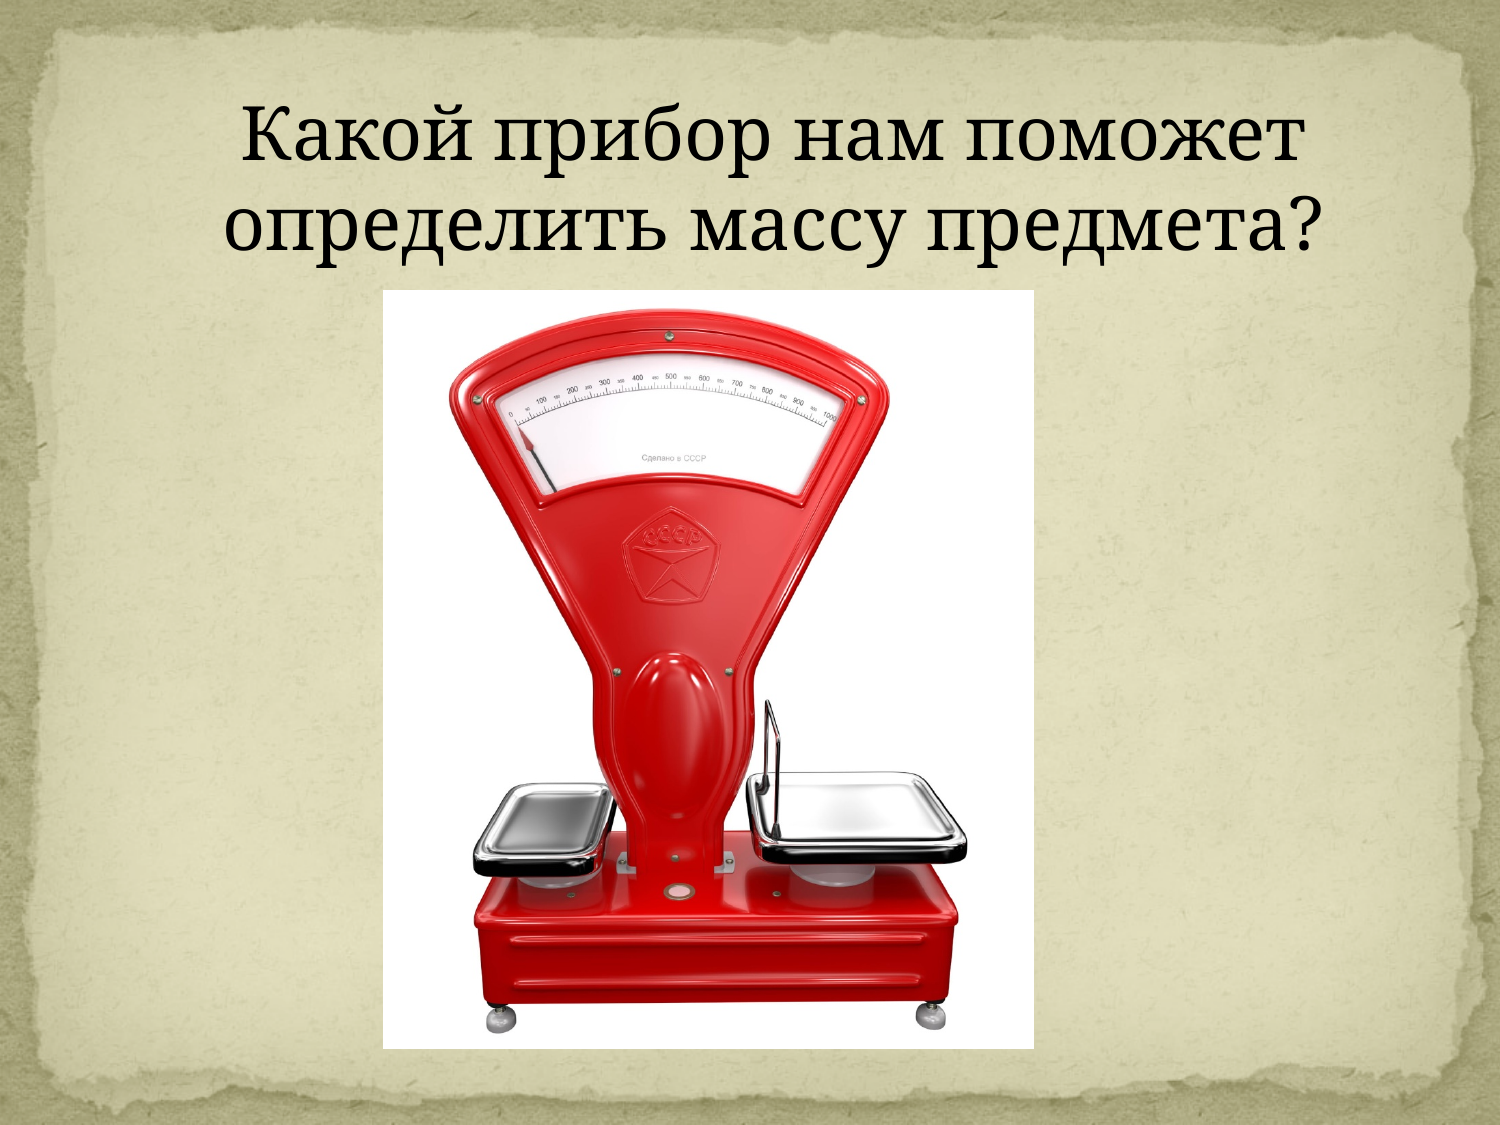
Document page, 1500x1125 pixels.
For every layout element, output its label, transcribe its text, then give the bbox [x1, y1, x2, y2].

picture [383, 290, 1034, 1049]
text_box Какой прибор нам поможет определить массу предмета? [112, 78, 1435, 273]
